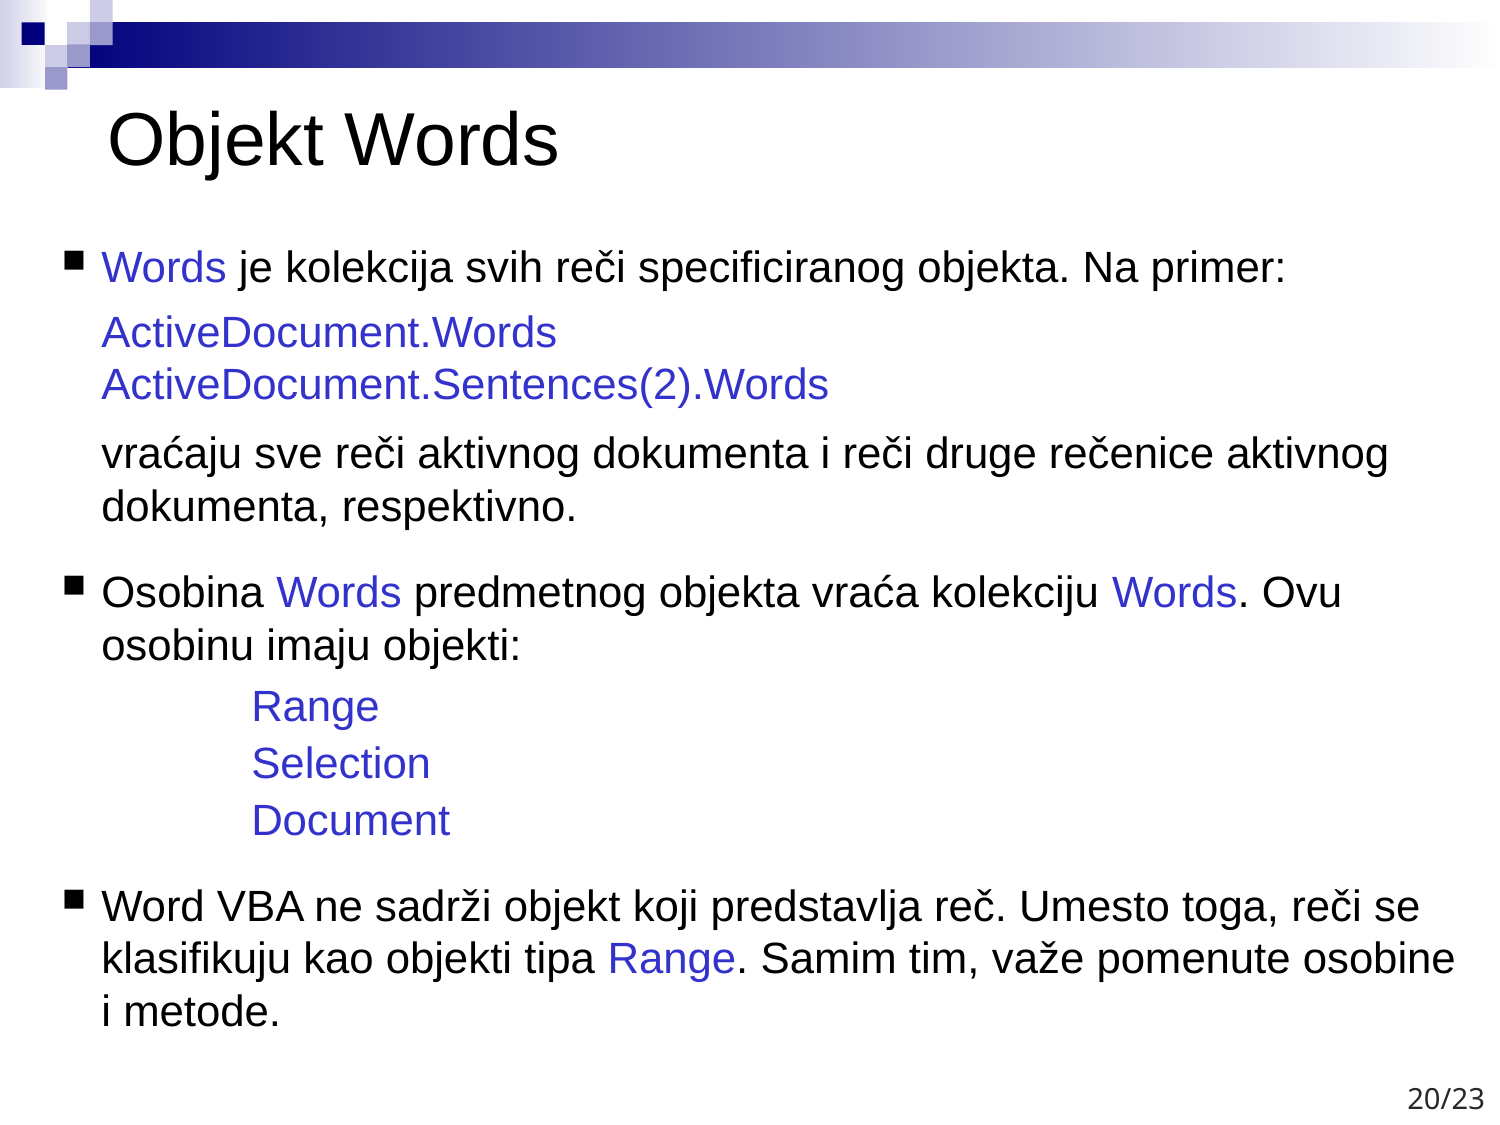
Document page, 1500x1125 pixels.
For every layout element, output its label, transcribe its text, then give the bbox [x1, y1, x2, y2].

text_box Words je kolekcija svih reči specificiranog objekta. Na primer: ActiveDocument.Words ActiveDocument.Sentences(2).Words vraćaju sve reči aktivnog dokumenta i reči druge rečenice aktivnog dokumenta, respektivno. Osobina Words predmetnog objekta vraća kolekciju Words. Ovu osobinu imaju objekti: Range Selection Document Word VBA ne sadrži objekt koji predstavlja reč. Umesto toga, reči se klasifikuju kao objekti tipa Range. Samim tim, važe pomenute osobine i metode. [53, 230, 1471, 964]
title Objekt Words [92, 74, 597, 197]
text_box 20/23 [1374, 1072, 1500, 1123]
